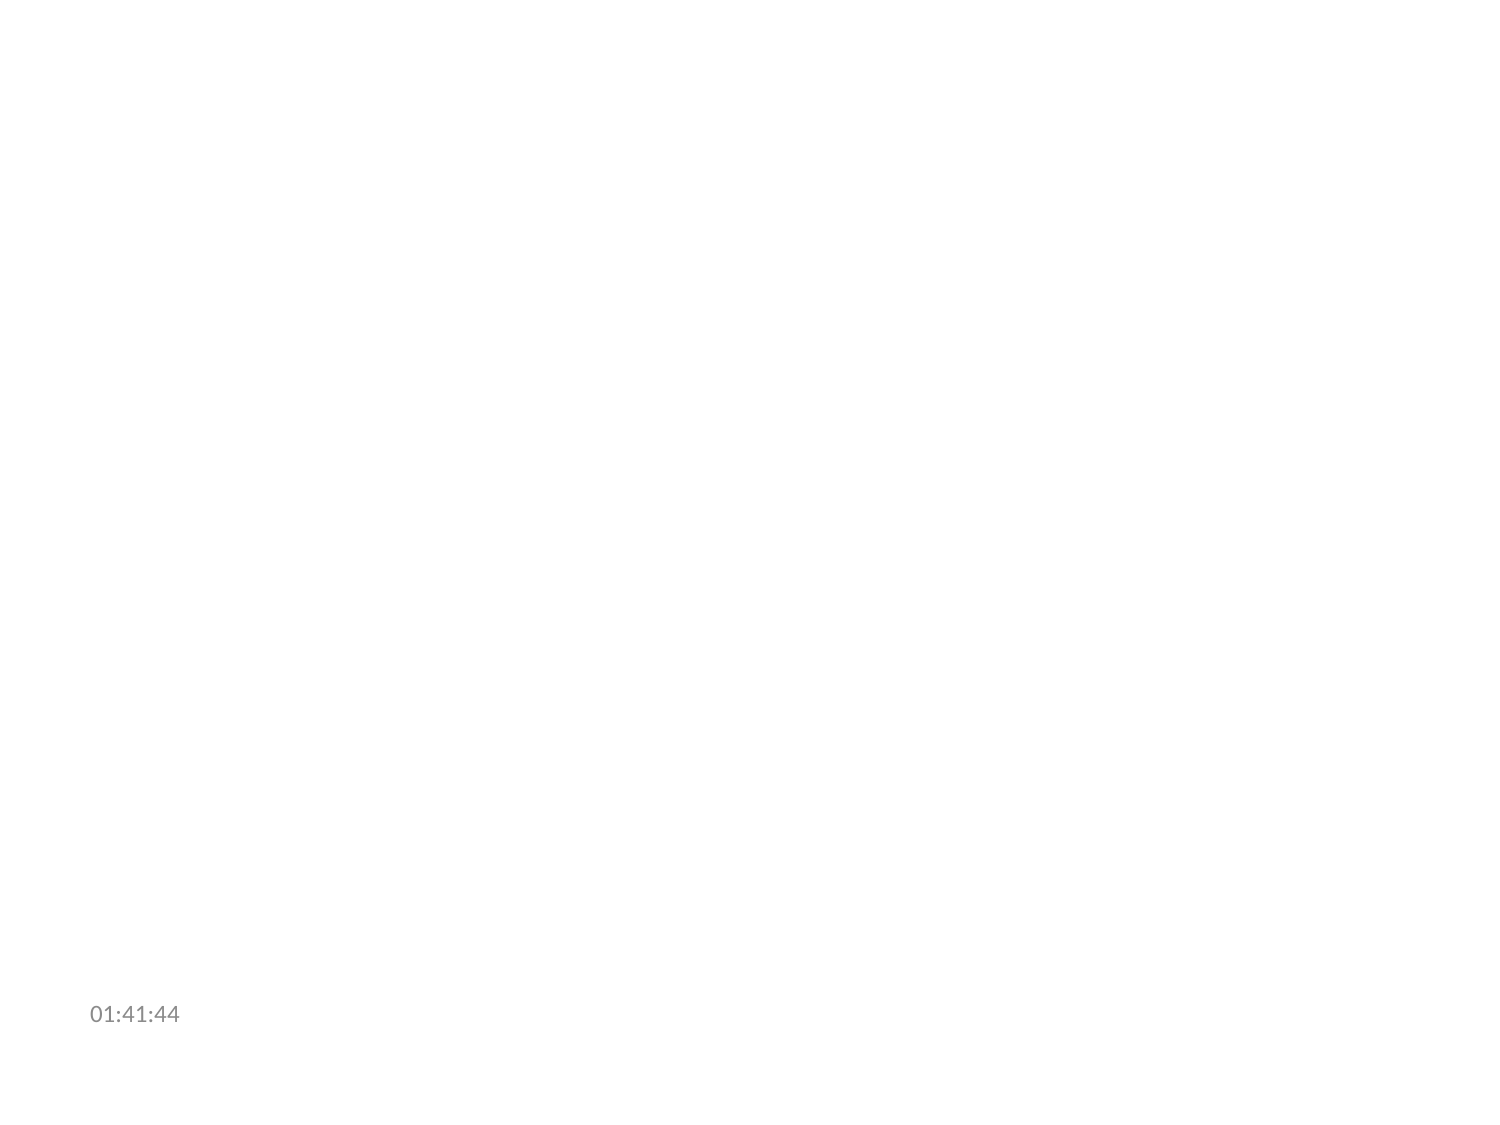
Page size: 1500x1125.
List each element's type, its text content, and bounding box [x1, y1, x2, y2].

text_box 15:35:09 [75, 982, 425, 1043]
